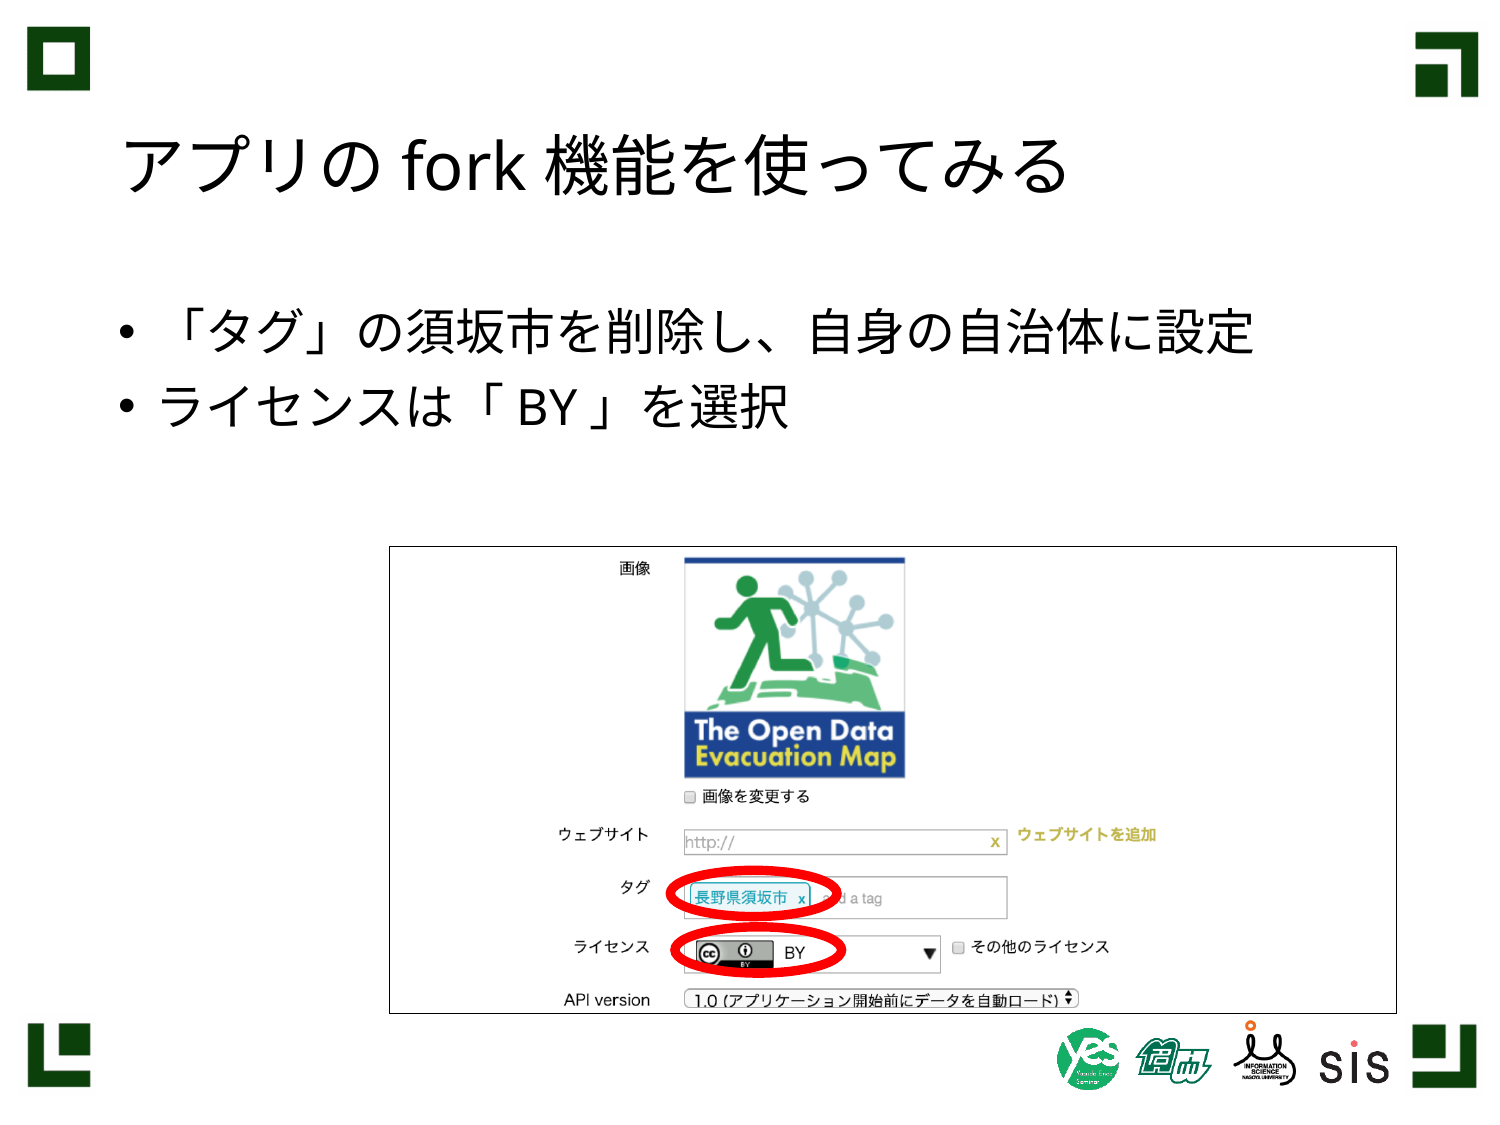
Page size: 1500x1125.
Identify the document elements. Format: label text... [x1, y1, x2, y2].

picture [1133, 1035, 1214, 1086]
picture [1233, 1020, 1296, 1086]
picture [1315, 1037, 1393, 1086]
title アプリのfork機能を使ってみる [103, 59, 1397, 278]
picture [389, 546, 1397, 1014]
list 「タグ」の須坂市を削除し、自身の自治体に設定 ライセンスは「BY」を選択 [103, 299, 1397, 1014]
picture [19, 1015, 96, 1095]
picture [21, 22, 96, 95]
picture [1406, 23, 1489, 106]
picture [1057, 1028, 1119, 1090]
picture [1406, 1017, 1483, 1095]
